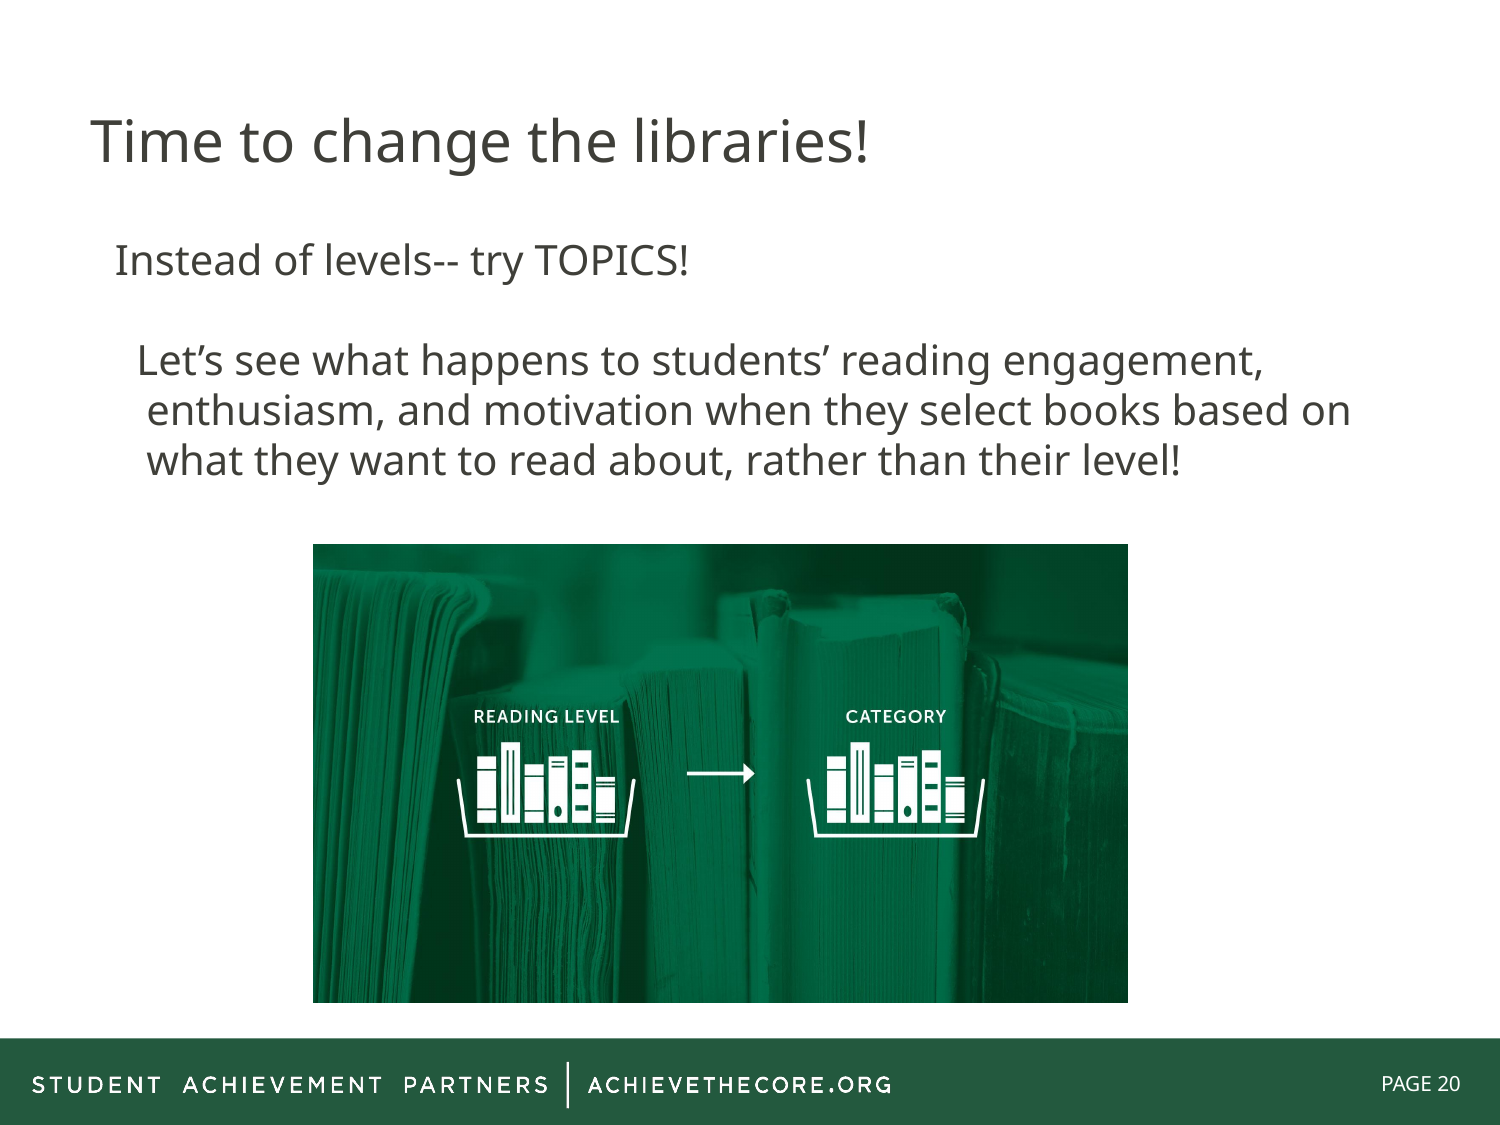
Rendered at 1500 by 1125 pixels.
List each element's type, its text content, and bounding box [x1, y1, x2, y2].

picture [12, 1055, 911, 1112]
picture [313, 544, 1128, 1003]
list Instead of levels-- try TOPICS! Let’s see what happens to students’ reading engagement, enthusiasm, and motivation when they select books based on what they want to read about, rather than their level! [75, 218, 1425, 961]
title Time to change the libraries! [75, 45, 1425, 218]
